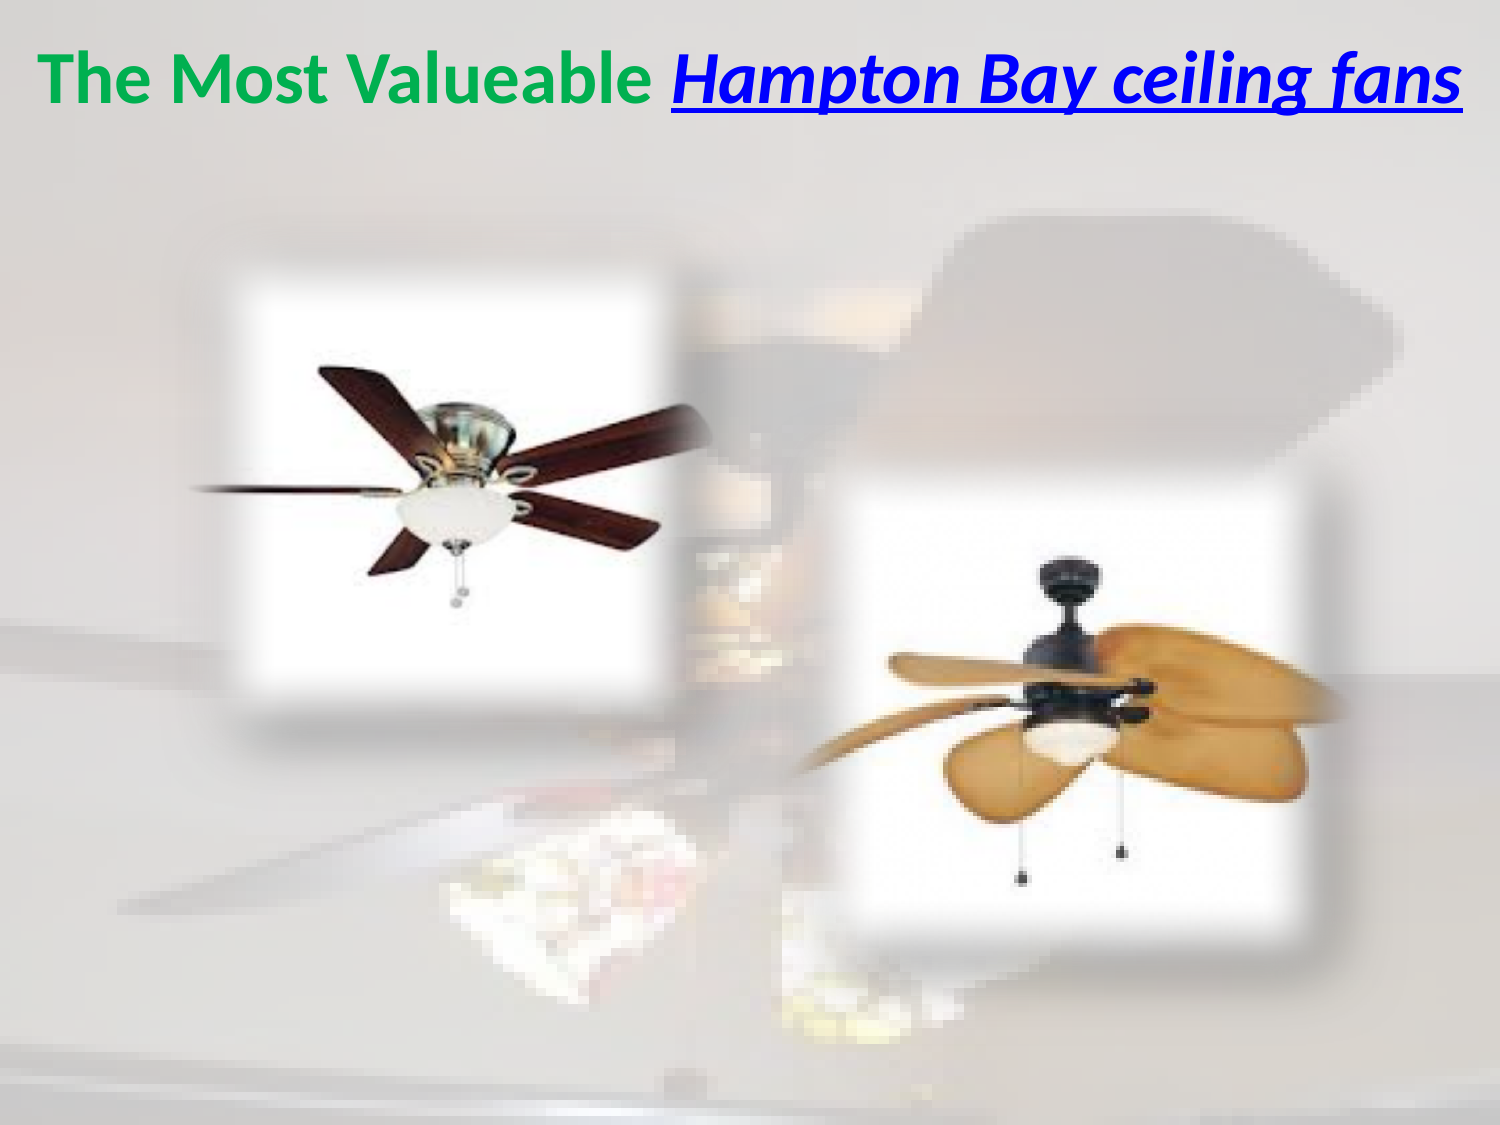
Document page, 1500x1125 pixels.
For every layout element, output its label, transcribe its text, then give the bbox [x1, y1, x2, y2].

picture [174, 212, 727, 765]
text_box The Most Valueable Hampton Bay ceiling fans [0, 20, 1500, 126]
picture [774, 412, 1363, 1001]
